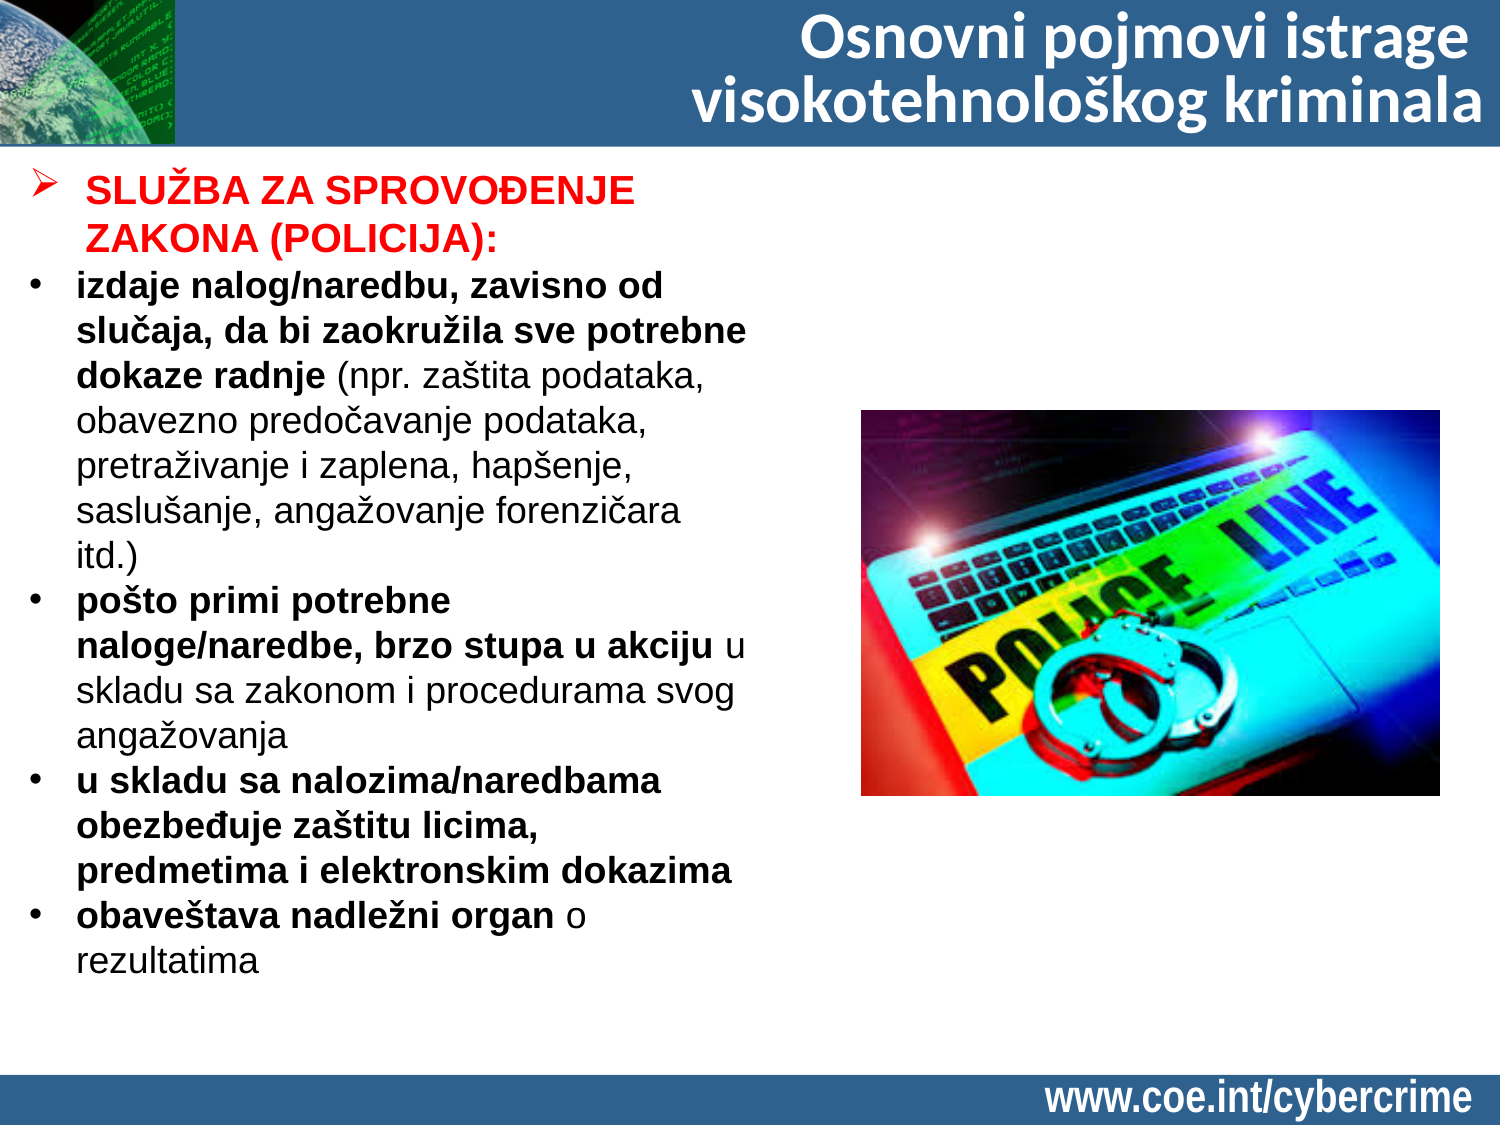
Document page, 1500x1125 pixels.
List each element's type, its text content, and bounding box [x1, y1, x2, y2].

text_box Osnovni pojmovi istrage visokotehnološkog kriminala [177, 0, 1500, 149]
text_box www.coe.int/cybercrime [1030, 1059, 1500, 1125]
text_box SLUŽBA ZA SPROVOĐENJE ZAKONA (POLICIJA): izdaje nalog/naredbu, zavisno od slučaja, da bi zaokružila sve potrebne dokaze radnje (npr. zaštita podataka, obavezno predočavanje podataka, pretraživanje i zaplena, hapšenje, saslušanje, angažovanje forenzičara itd.) pošto primi potrebne naloge/naredbe, brzo stupa u akciju u skladu sa zakonom i procedurama svog angažovanja u skladu sa nalozima/naredbama obezbeđuje zaštitu licima, predmetima i elektronskim dokazima obaveštava nadležni organ o rezultatima [14, 156, 765, 989]
picture [860, 410, 1441, 796]
text_box [0, 1073, 1030, 1125]
picture [0, 0, 175, 144]
